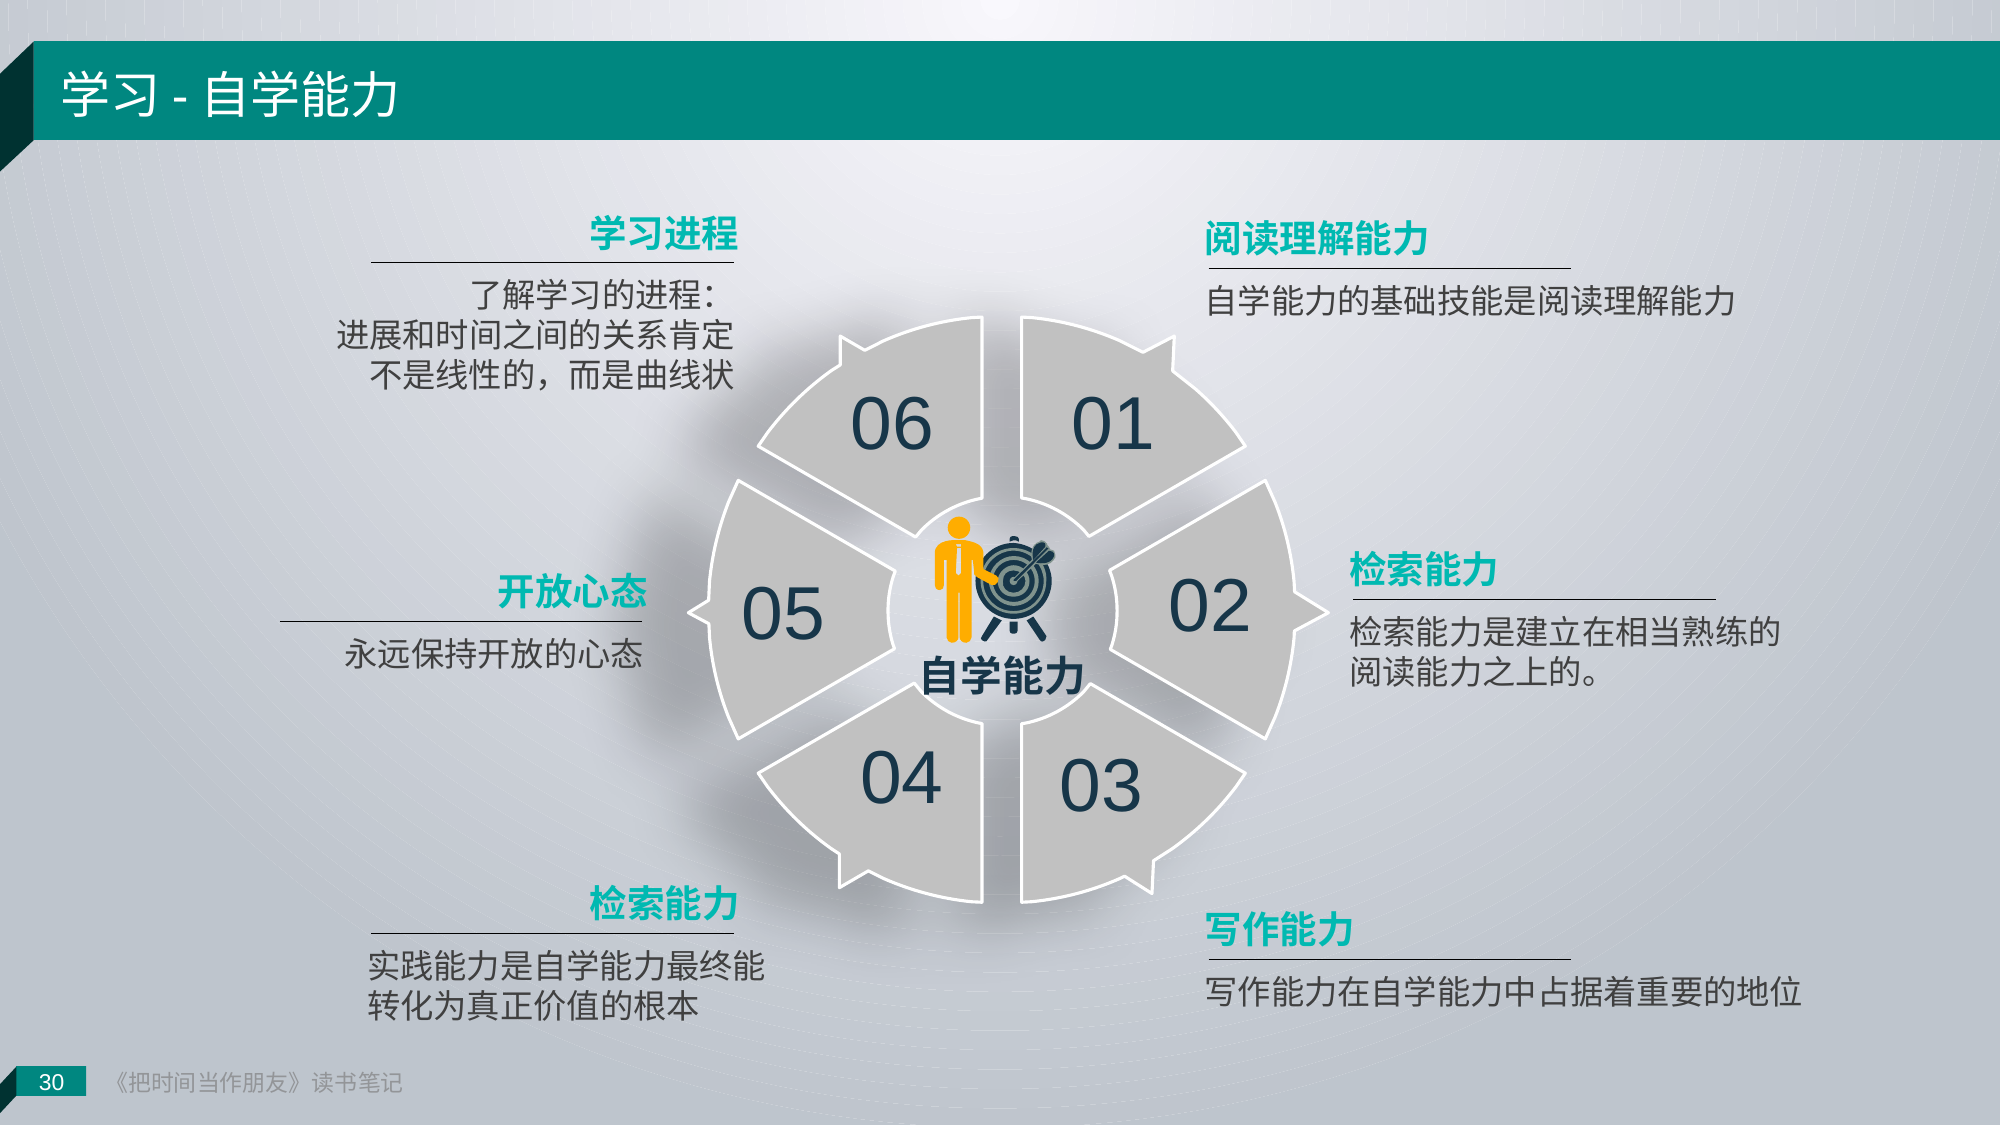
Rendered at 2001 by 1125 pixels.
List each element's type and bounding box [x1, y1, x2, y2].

text_box [0, 41, 2000, 1117]
